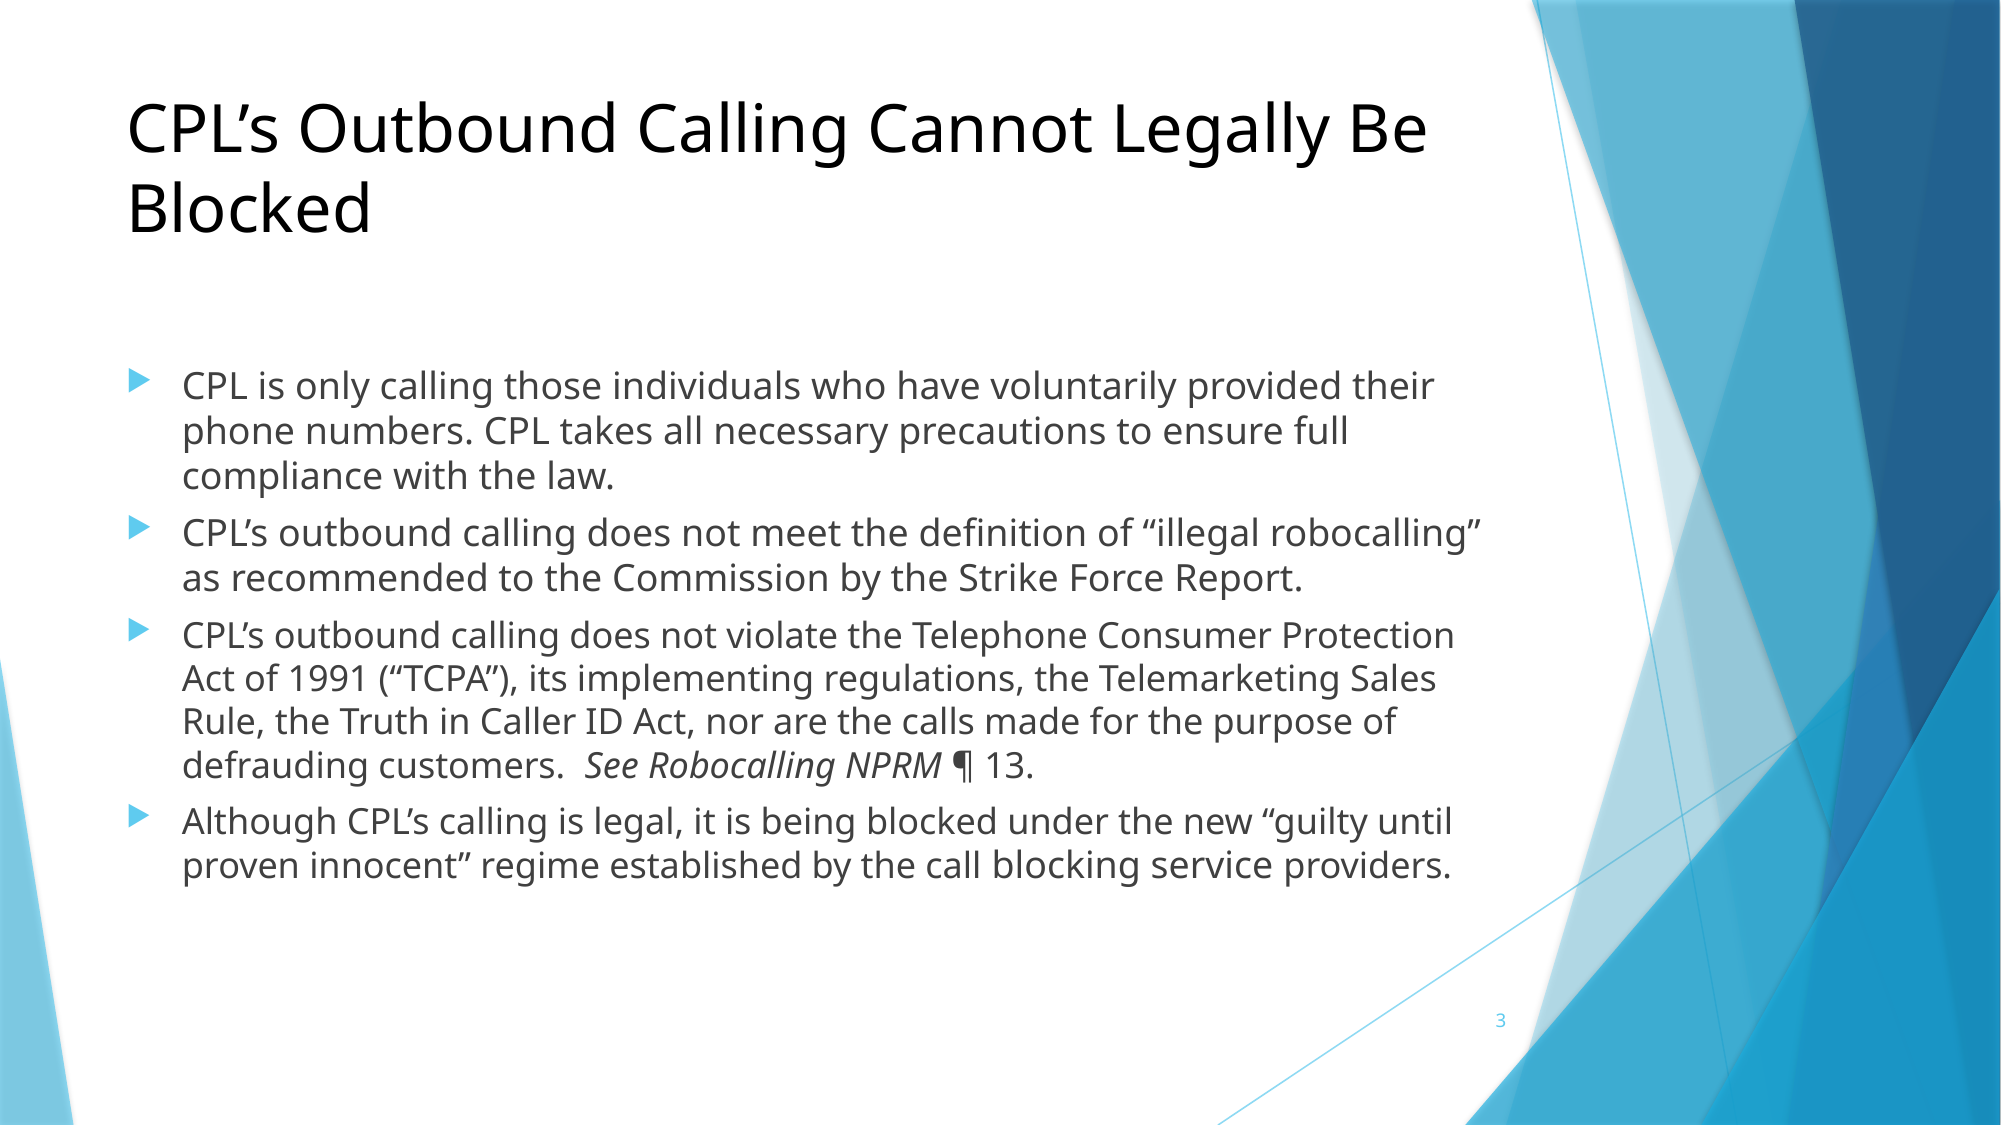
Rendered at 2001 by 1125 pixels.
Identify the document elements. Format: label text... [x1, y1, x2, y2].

list CPL is only calling those individuals who have voluntarily provided their phone numbers. CPL takes all necessary precautions to ensure full compliance with the law. CPL’s outbound calling does not meet the definition of “illegal robocalling” as recommended to the Commission by the Strike Force Report. CPL’s outbound calling does not violate the Telephone Consumer Protection Act of 1991 (“TCPA”), its implementing regulations, the Telemarketing Sales Rule, the Truth in Caller ID Act, nor are the calls made for the purpose of defrauding customers. See Robocalling NPRM ¶ 13. Although CPL’s calling is legal, it is being blocked under the new “guilty until proven innocent” regime established by the call blocking service providers. [111, 354, 1522, 992]
slide_number 3 [1409, 991, 1522, 1051]
title CPL’s Outbound Calling Cannot Legally Be Blocked [111, 77, 1522, 295]
